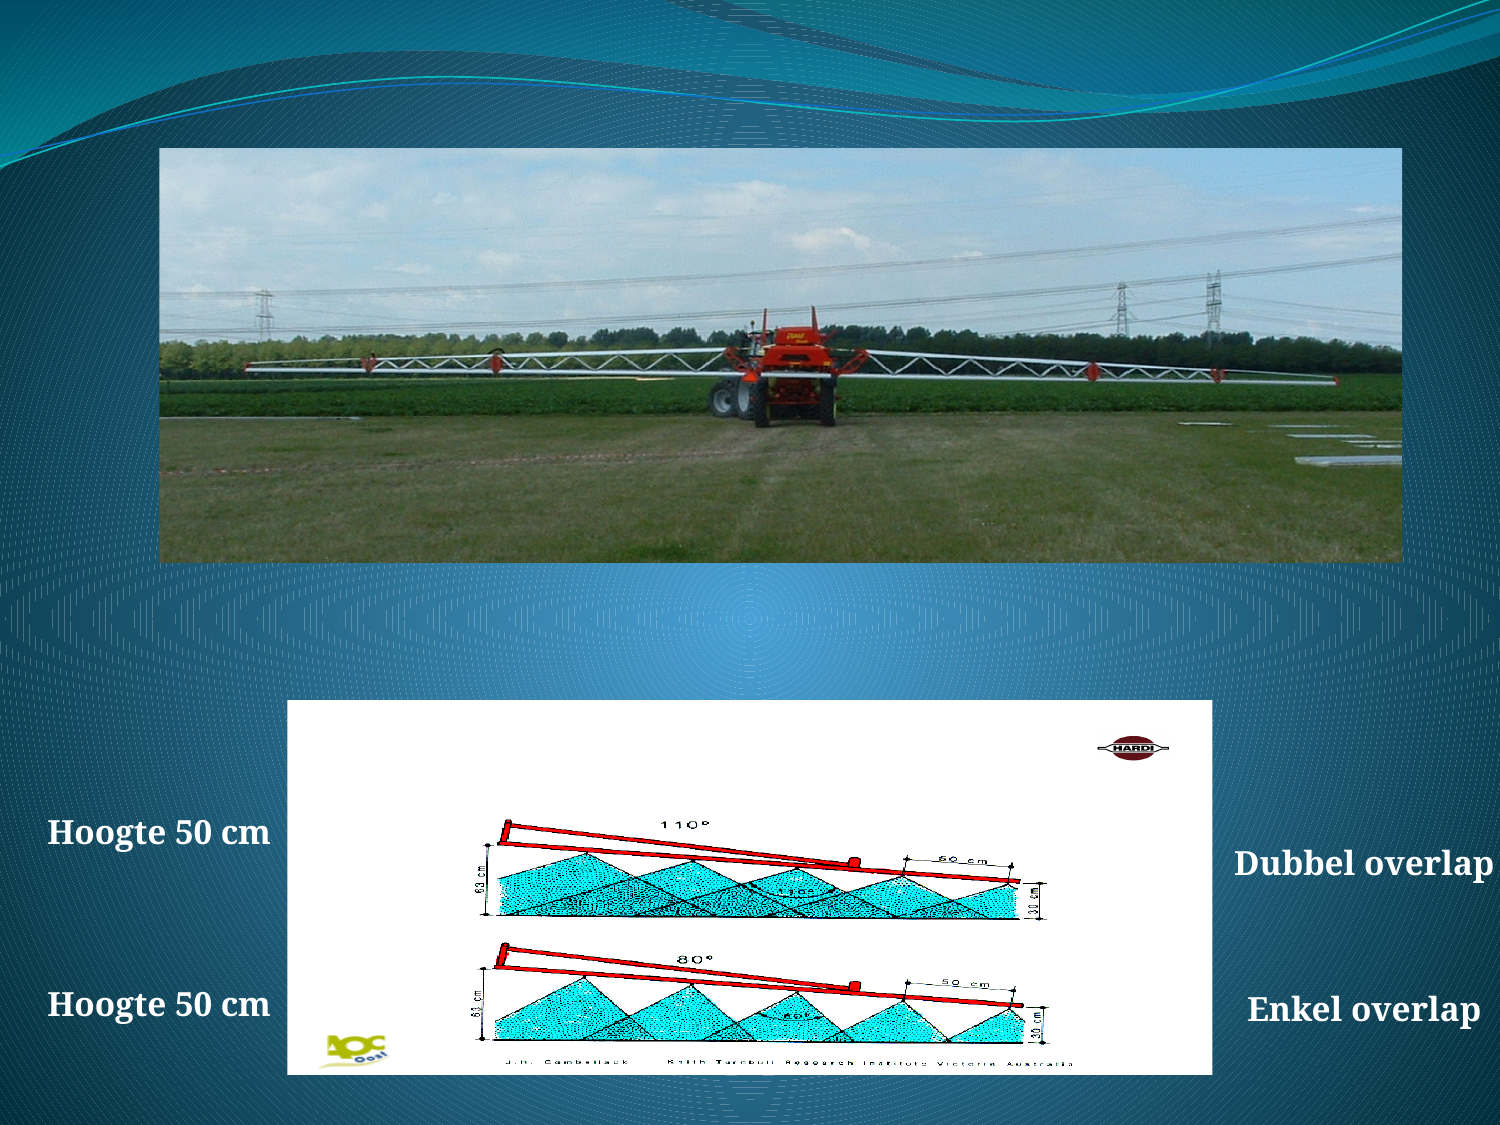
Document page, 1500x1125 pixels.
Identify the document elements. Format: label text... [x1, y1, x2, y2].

text_box Dubbel overlap [1219, 834, 1500, 889]
text_box Enkel overlap [1232, 980, 1497, 1036]
text_box Hoogte 50 cm [32, 803, 280, 859]
picture [159, 148, 1403, 563]
text_box Hoogte 50 cm [32, 975, 280, 1030]
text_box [287, 699, 1213, 1076]
